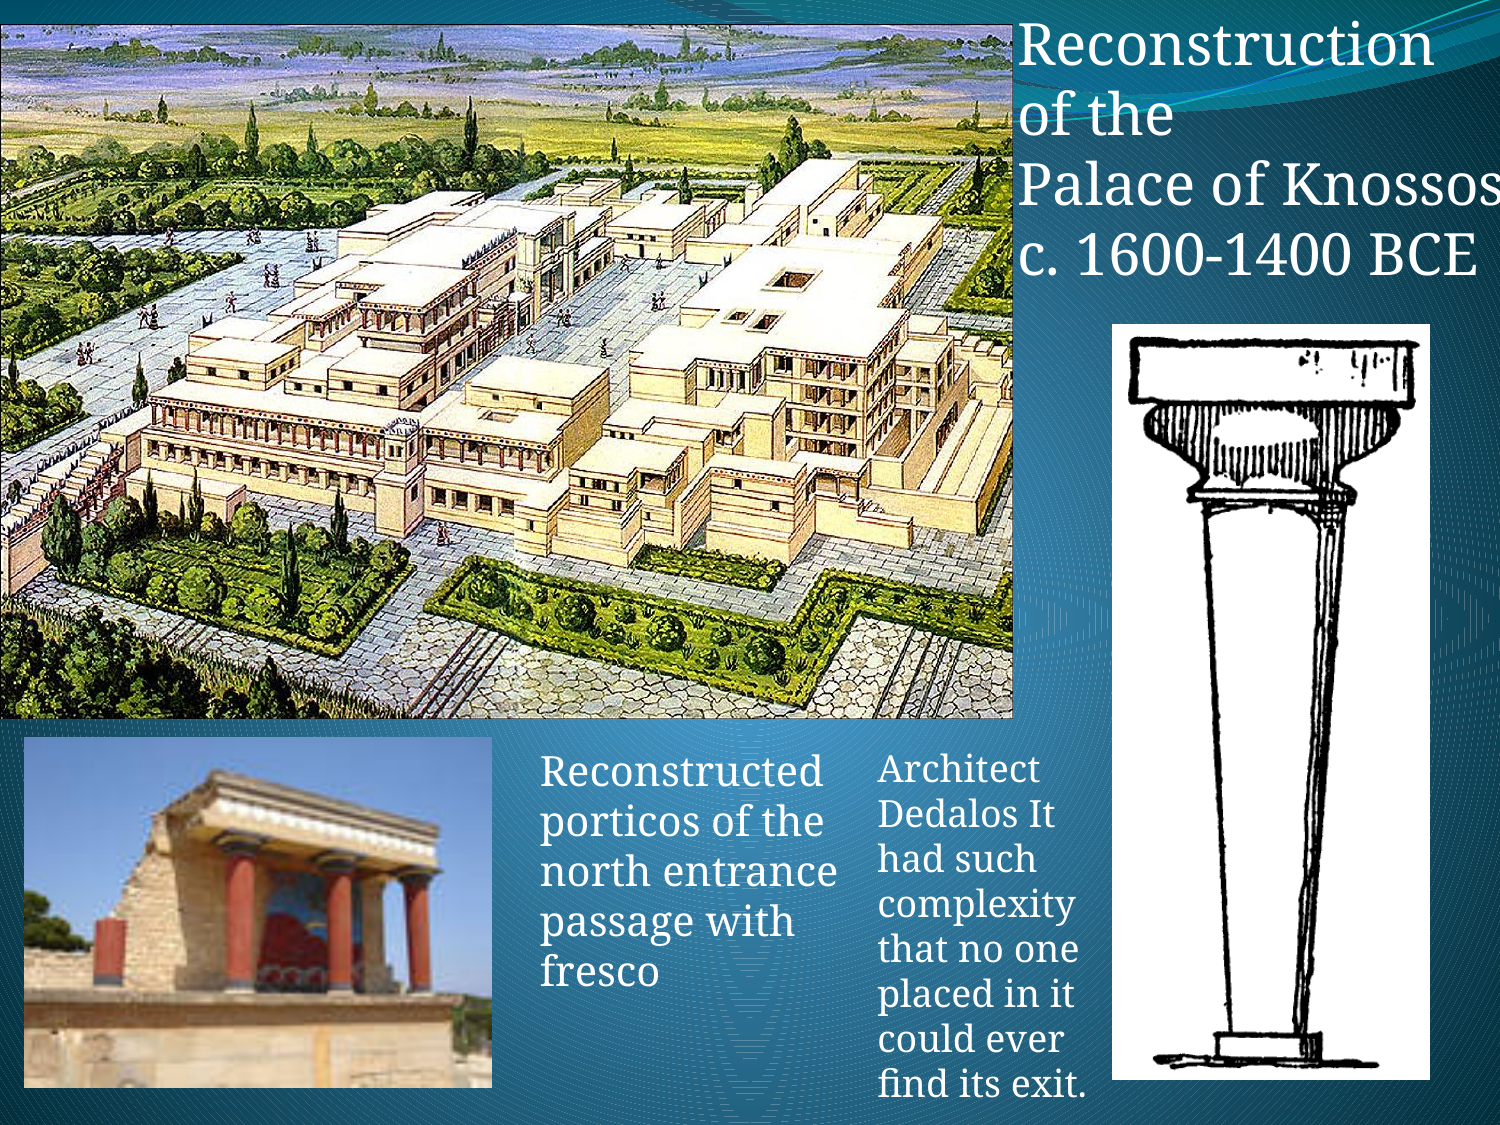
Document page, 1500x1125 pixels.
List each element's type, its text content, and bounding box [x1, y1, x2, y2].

picture [24, 737, 492, 1088]
picture [1112, 324, 1430, 1080]
text_box Reconstructed porticos of the north entrance passage with fresco [524, 737, 862, 1003]
picture [0, 24, 1013, 719]
text_box Reconstruction of the Palace of Knossos c. 1600-1400 BCE [1002, 0, 1500, 295]
text_box Architect Dedalos It had such complexity that no one placed in it could ever find its exit. [862, 737, 1125, 1113]
